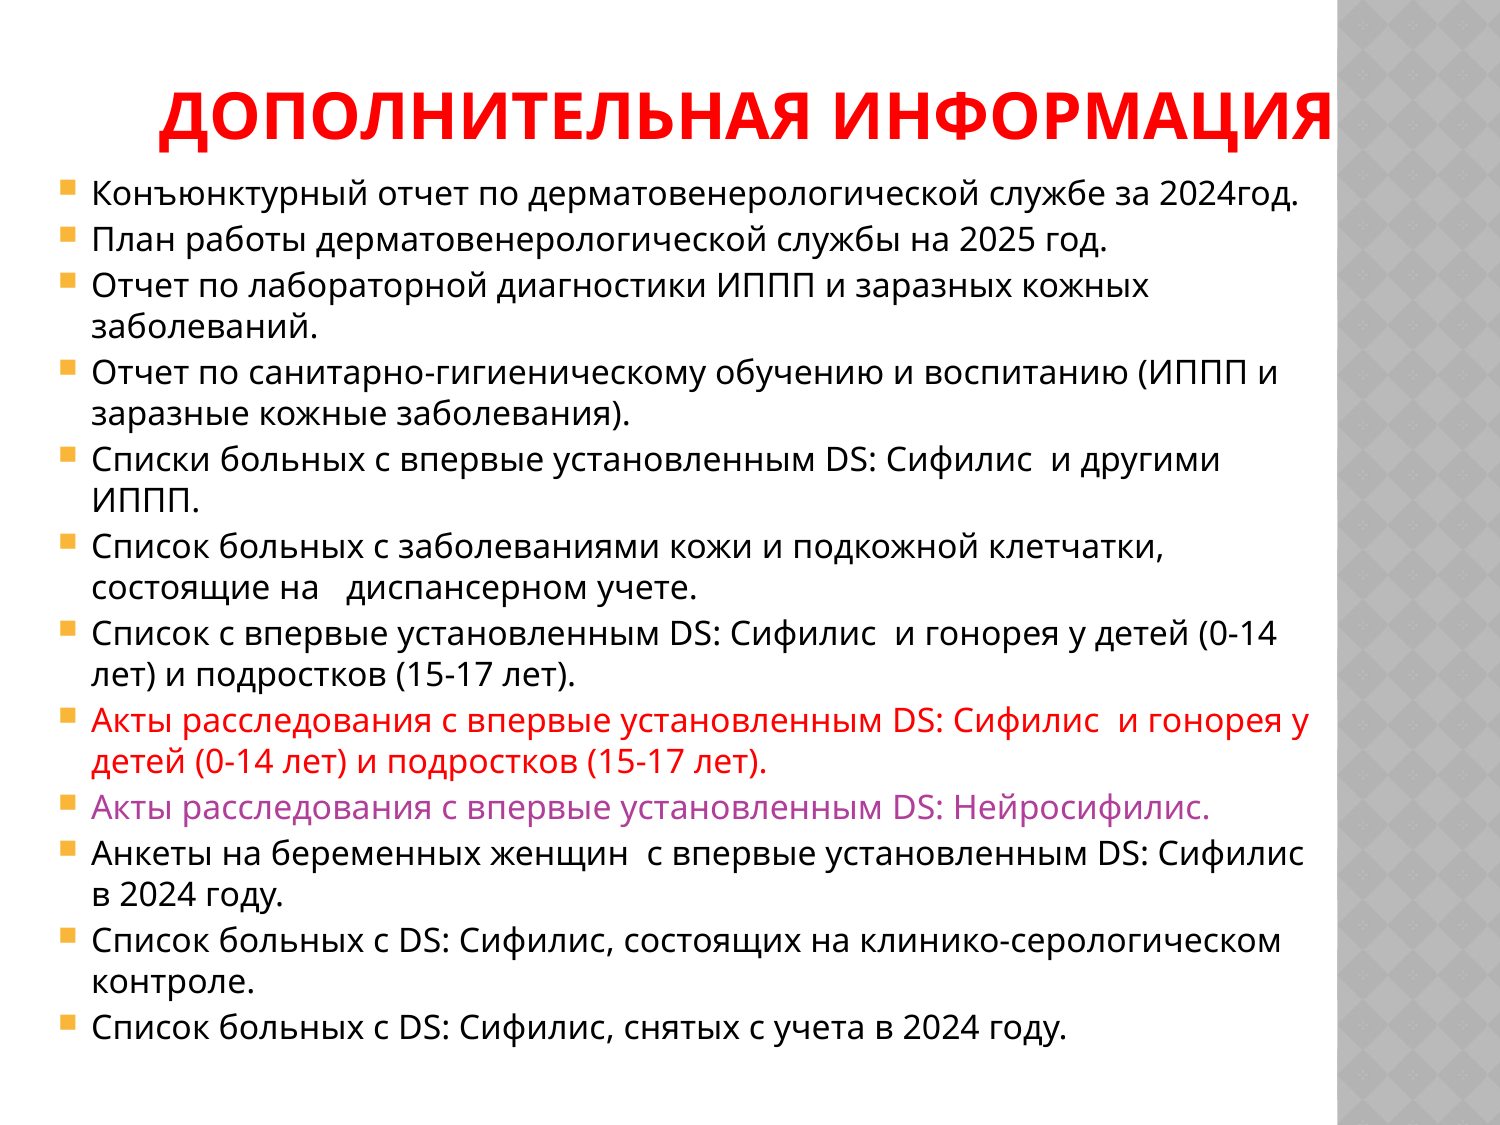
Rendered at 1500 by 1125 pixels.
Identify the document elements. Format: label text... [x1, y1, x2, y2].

title Дополнительная информация [152, 23, 1378, 153]
list Конъюнктурный отчет по дерматовенерологической службе за 2024год. План работы дерматовенерологической службы на 2025 год. Отчет по лабораторной диагностики ИППП и заразных кожных заболеваний. Отчет по санитарно-гигиеническому обучению и воспитанию (ИППП и заразные кожные заболевания). Списки больных с впервые установленным DS: Сифилис и другими ИППП. Список больных с заболеваниями кожи и подкожной клетчатки, состоящие на диспансерном учете. Список с впервые установленным DS: Сифилис и гонорея у детей (0-14 лет) и подростков (15-17 лет). Акты расследования с впервые установленным DS: Сифилис и гонорея у детей (0-14 лет) и подростков (15-17 лет). Акты расследования с впервые установленным DS: Нейросифилис. Анкеты на беременных женщин с впервые установленным DS: Сифилис в 2024 году. Список больных с DS: Сифилис, состоящих на клинико-серологическом контроле. Список больных с DS: Сифилис, снятых с учета в 2024 году. [0, 164, 1325, 1102]
